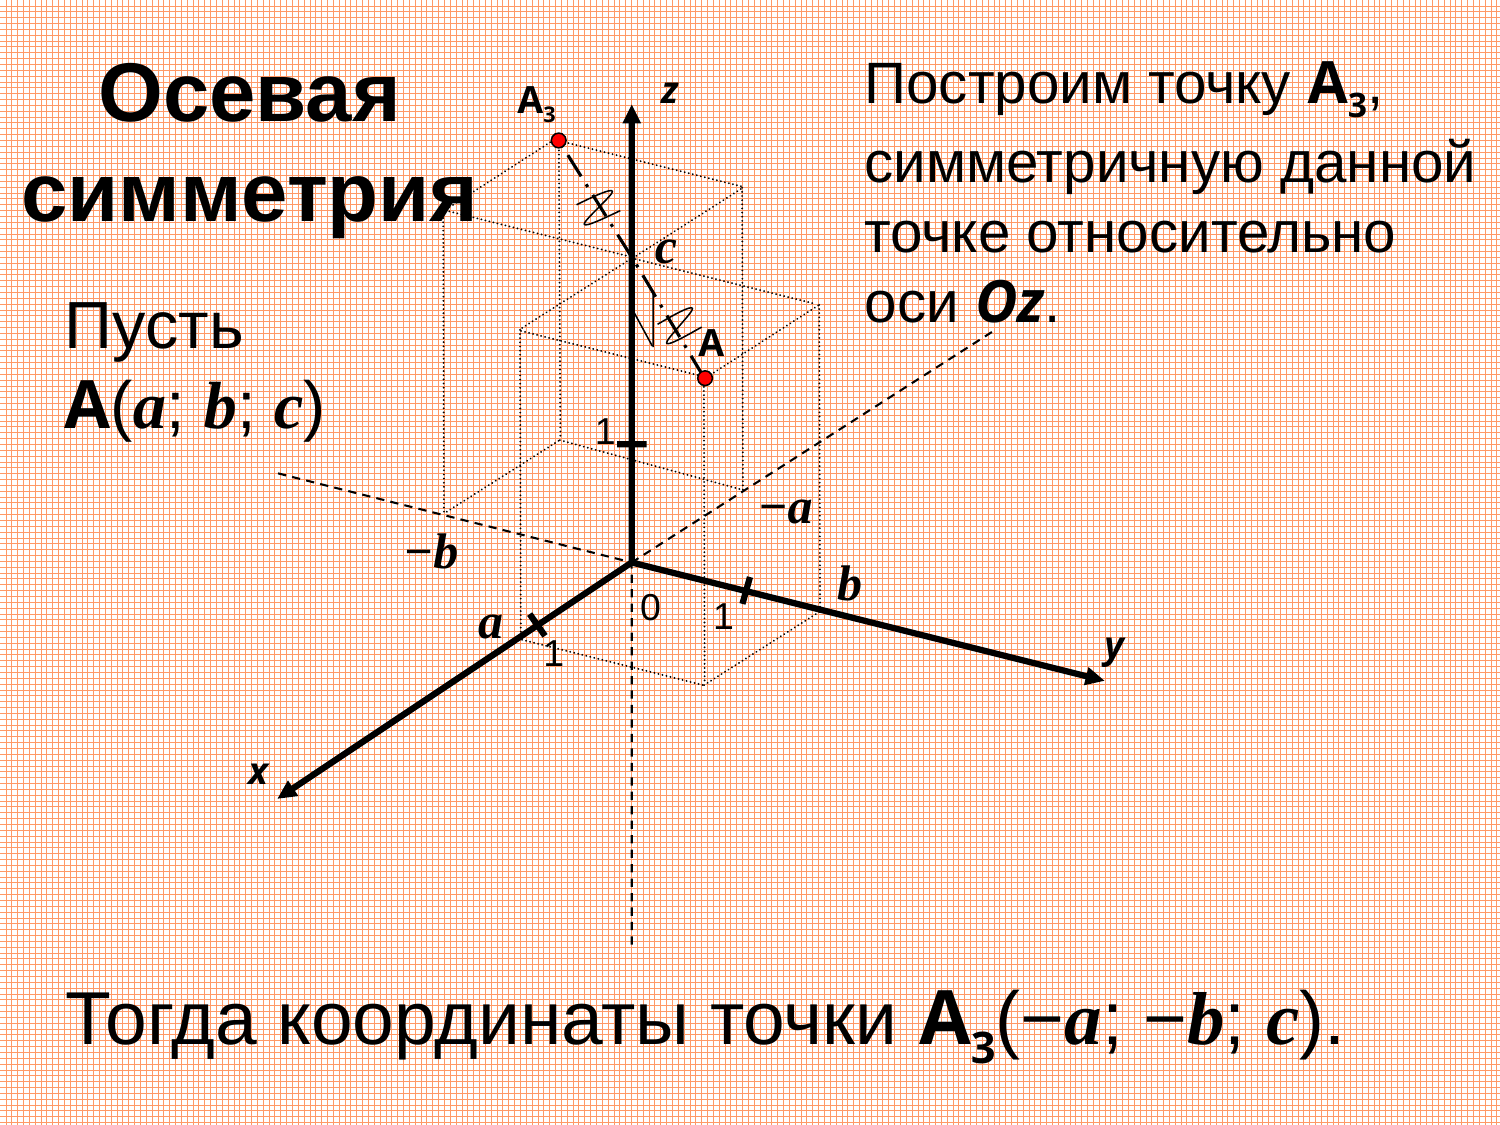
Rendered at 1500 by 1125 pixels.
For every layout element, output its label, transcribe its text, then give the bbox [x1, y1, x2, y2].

text_box [625, 104, 638, 158]
text_box x [233, 739, 300, 800]
text_box 1 [580, 399, 647, 460]
text_box −a [742, 466, 839, 542]
text_box 1 [698, 584, 765, 645]
text_box Осевая симметрия [0, 30, 500, 246]
text_box [551, 134, 567, 148]
text_box b [822, 542, 882, 618]
text_box Пусть A(a; b; c) [49, 274, 361, 450]
text_box Тогда координаты точки A3(−a; −b; c). [50, 962, 1475, 1080]
text_box −b [388, 510, 477, 586]
text_box c [640, 206, 699, 282]
text_box a [463, 580, 523, 656]
text_box y [1089, 613, 1156, 674]
text_box A [683, 311, 736, 372]
text_box [657, 307, 702, 344]
text_box [697, 370, 713, 386]
text_box A3 [502, 68, 581, 134]
text_box 1 [528, 621, 595, 682]
text_box 0 [625, 575, 678, 636]
text_box [576, 190, 621, 225]
text_box Построим точку A3, симметричную данной точке относительно оси Oz. [849, 37, 1500, 342]
text_box z [646, 58, 713, 119]
text_box [853, 618, 1105, 684]
